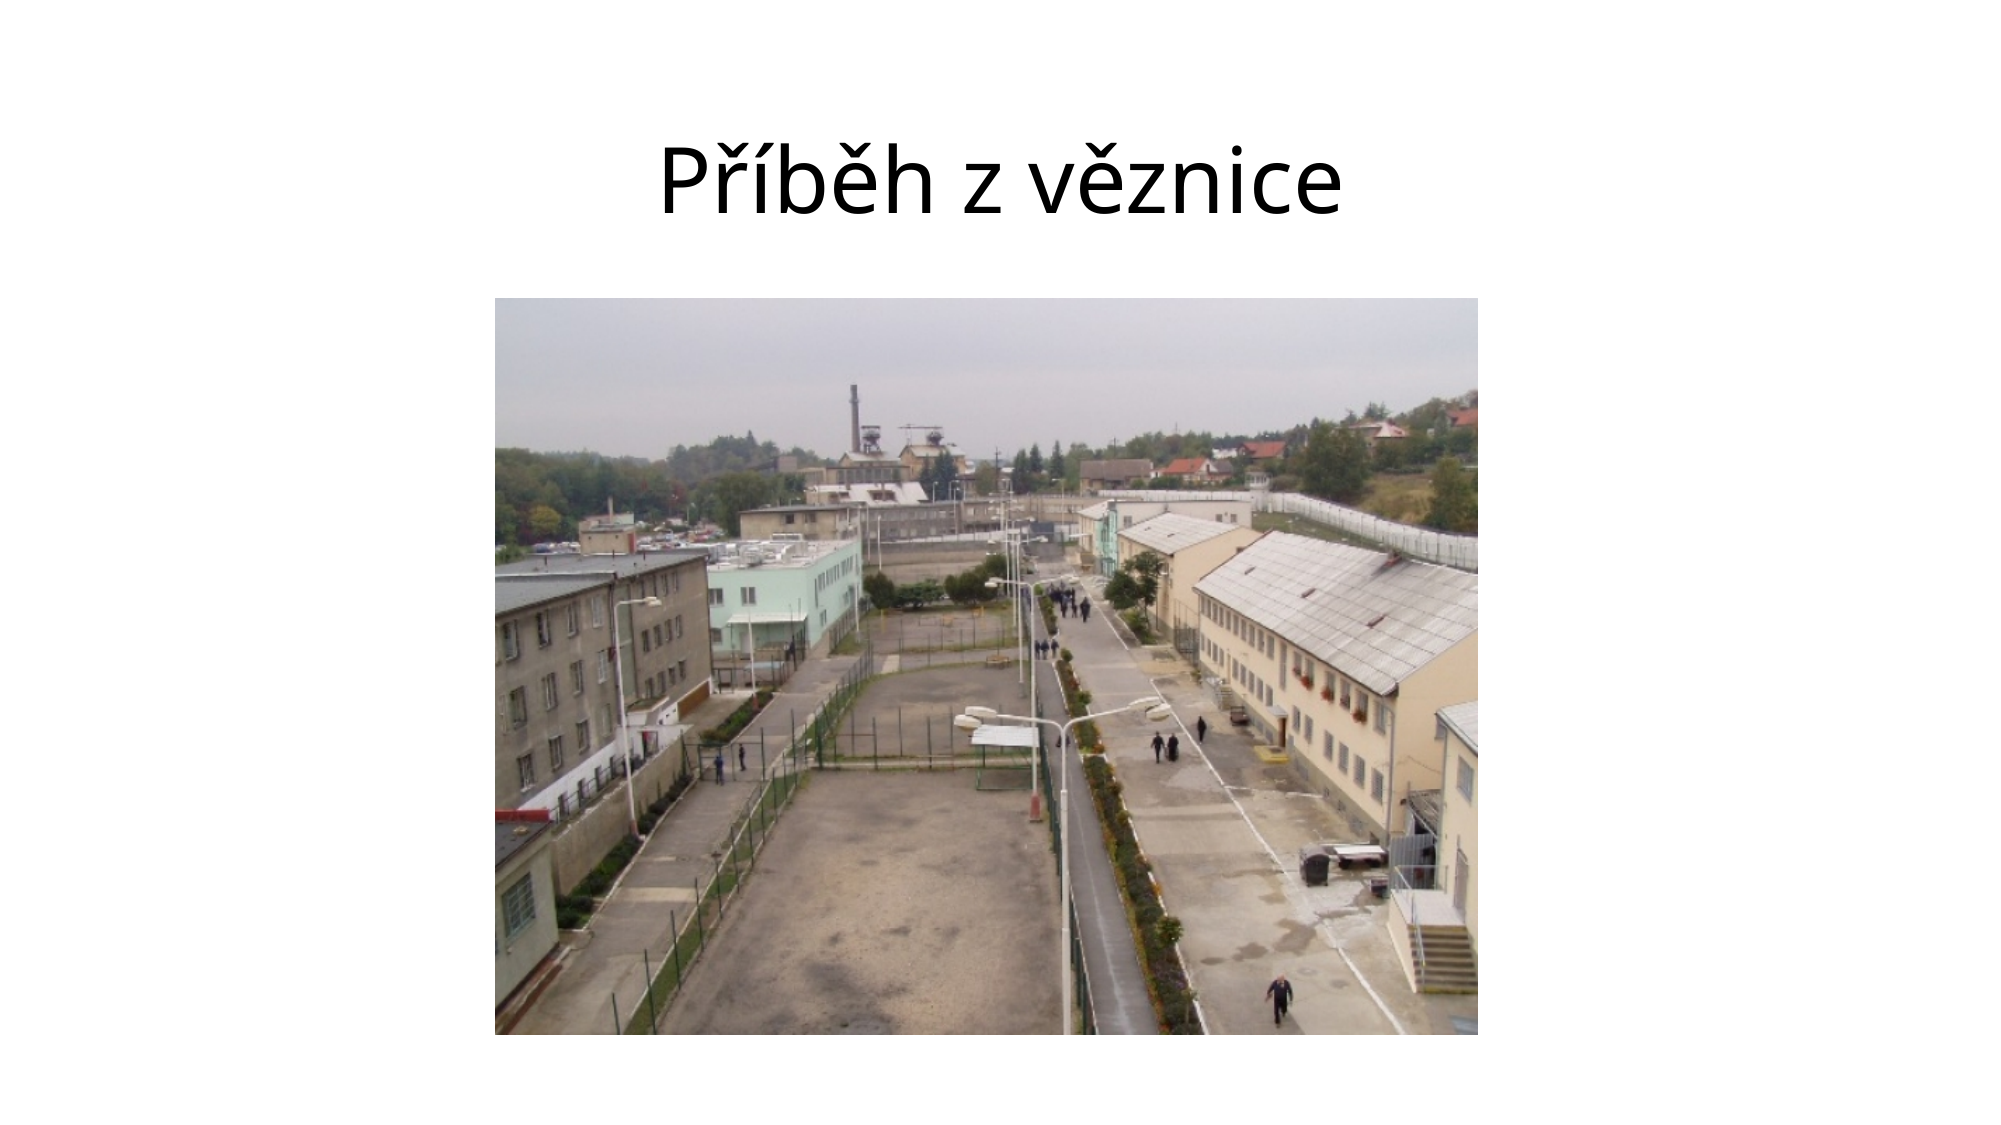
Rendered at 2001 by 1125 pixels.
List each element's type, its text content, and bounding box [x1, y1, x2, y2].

picture [495, 298, 1478, 1035]
title Příběh z věznice [173, 90, 1828, 278]
